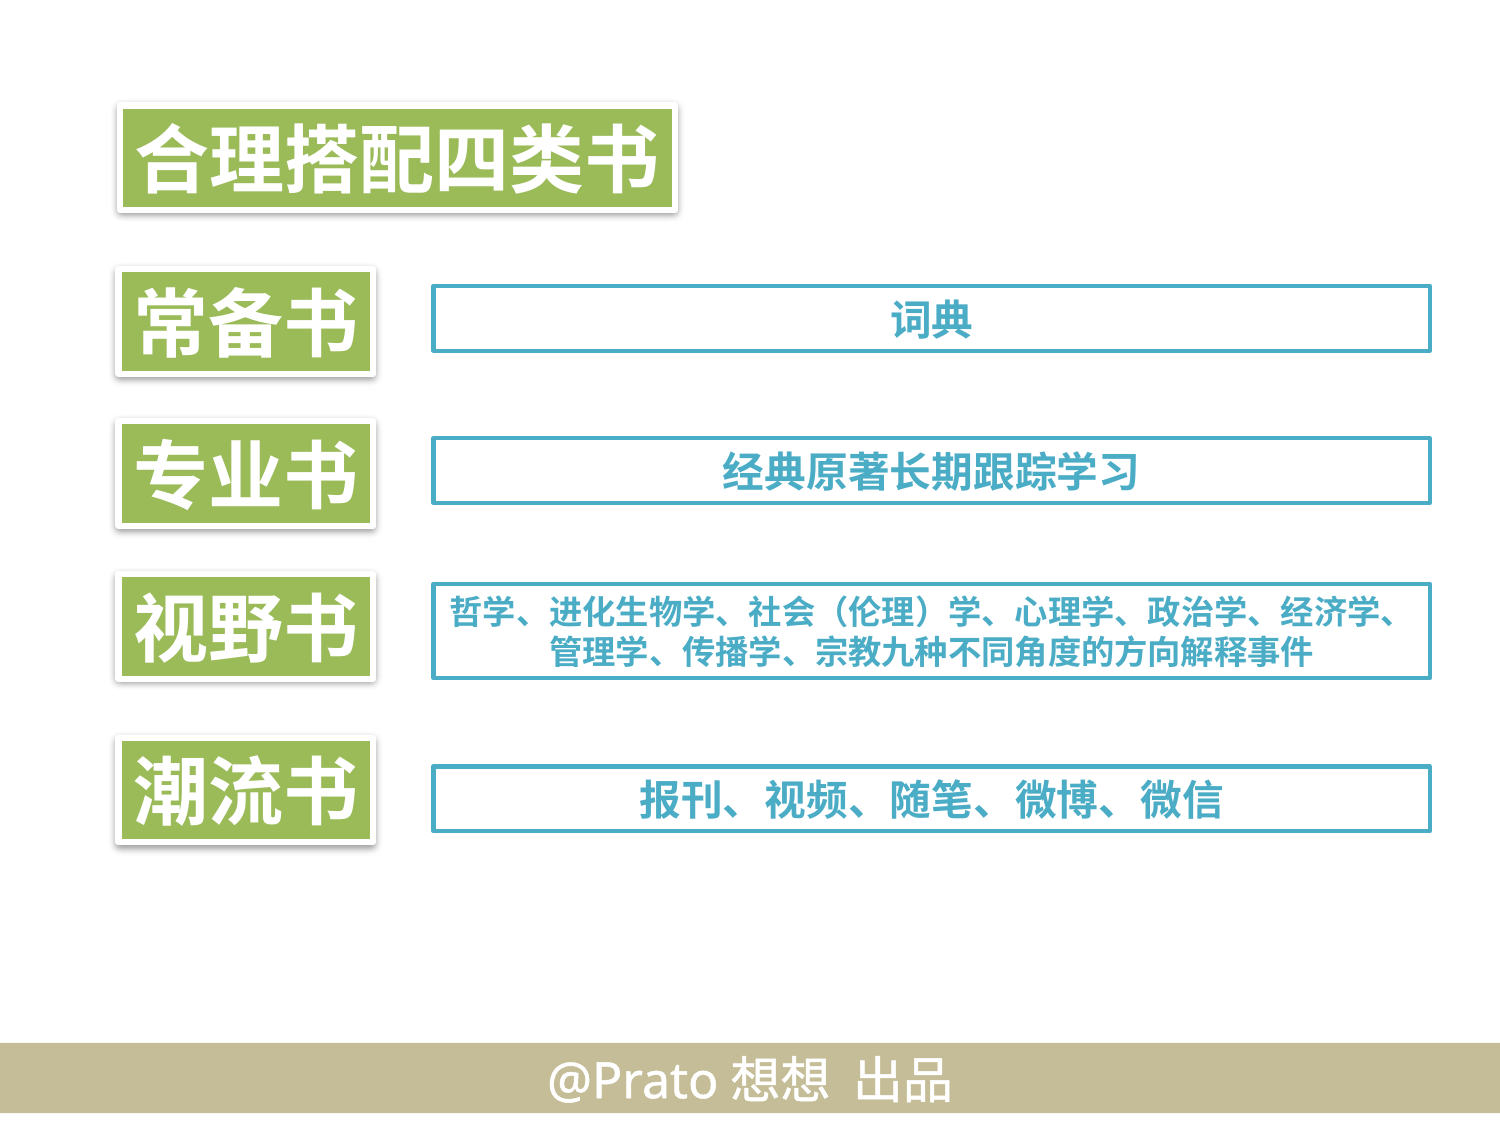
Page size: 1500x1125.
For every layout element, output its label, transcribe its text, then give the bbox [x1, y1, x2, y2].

text_box 专业书 [115, 418, 376, 529]
text_box 词典 [431, 284, 1432, 353]
text_box 报刊、视频、随笔、微博、微信 [431, 764, 1432, 833]
text_box 哲学、进化生物学、社会（伦理）学、心理学、政治学、经济学、管理学、传播学、宗教九种不同角度的方向解释事件 [431, 582, 1432, 680]
text_box 视野书 [115, 571, 376, 682]
text_box @Prato想想 出品 [0, 1041, 1500, 1115]
text_box 常备书 [115, 266, 376, 377]
text_box 合理搭配四类书 [117, 102, 678, 213]
text_box 潮流书 [115, 735, 376, 845]
text_box 经典原著长期跟踪学习 [431, 436, 1432, 505]
